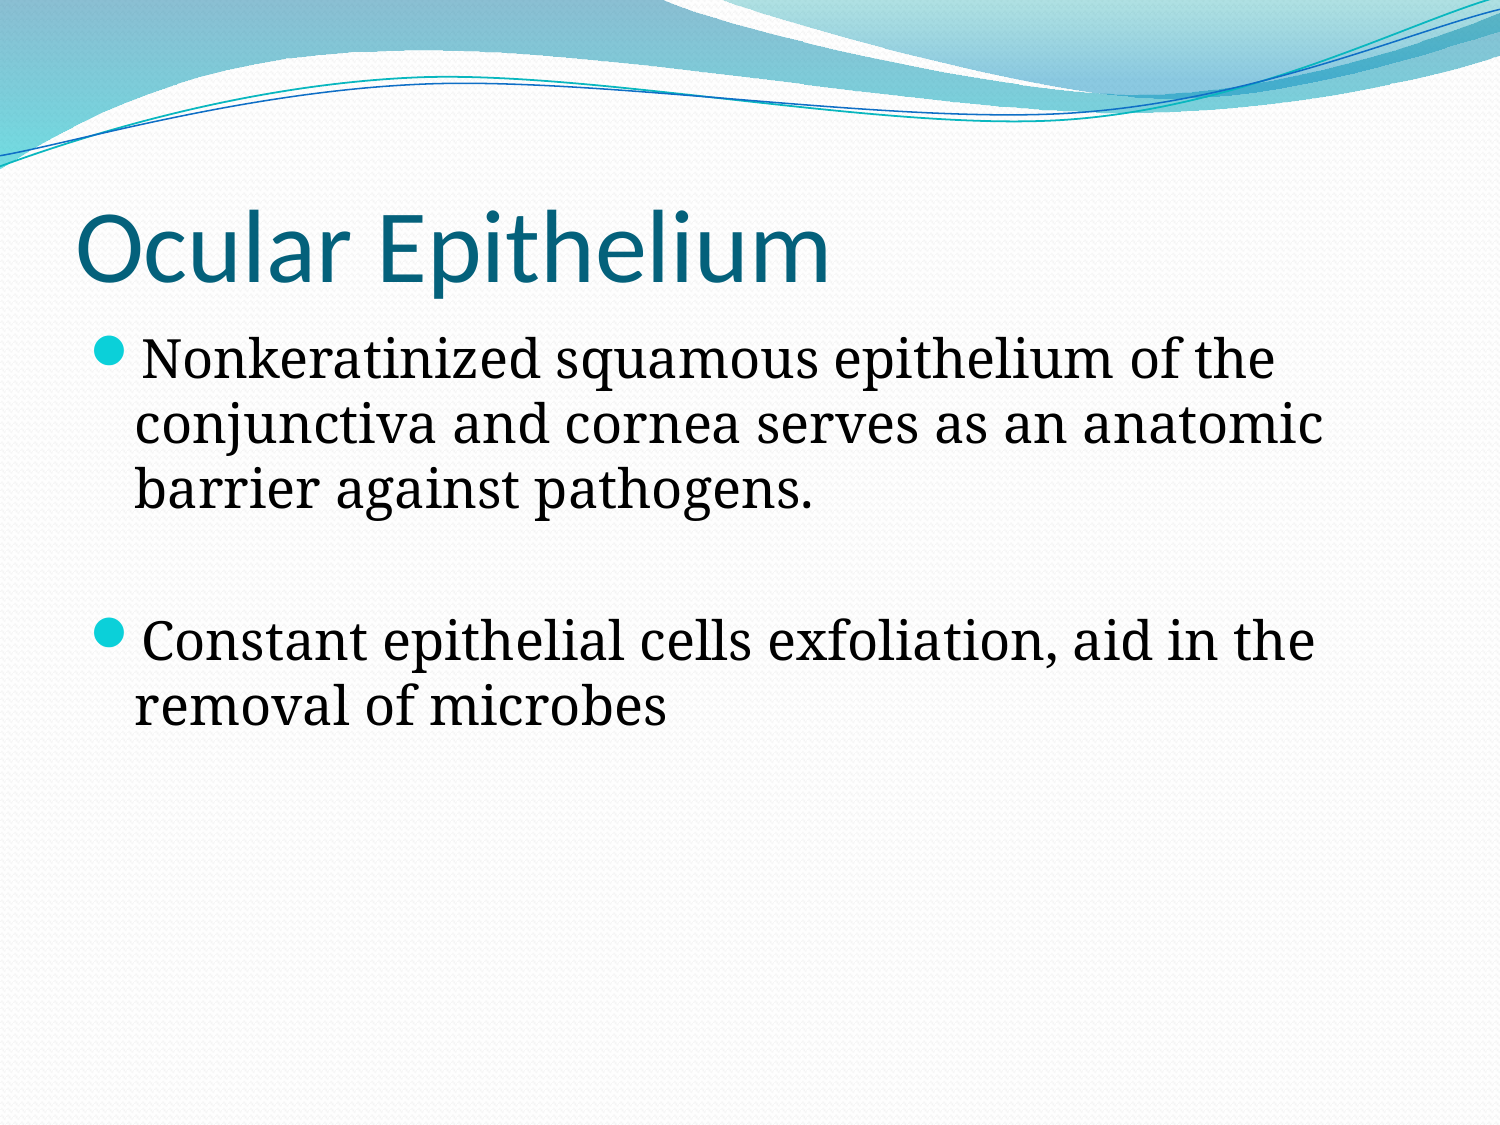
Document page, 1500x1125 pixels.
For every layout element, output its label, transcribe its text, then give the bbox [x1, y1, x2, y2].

title Ocular Epithelium [75, 115, 1425, 303]
list Nonkeratinized squamous epithelium of the conjunctiva and cornea serves as an anatomic barrier against pathogens. Constant epithelial cells exfoliation, aid in the removal of microbes [75, 317, 1425, 1038]
